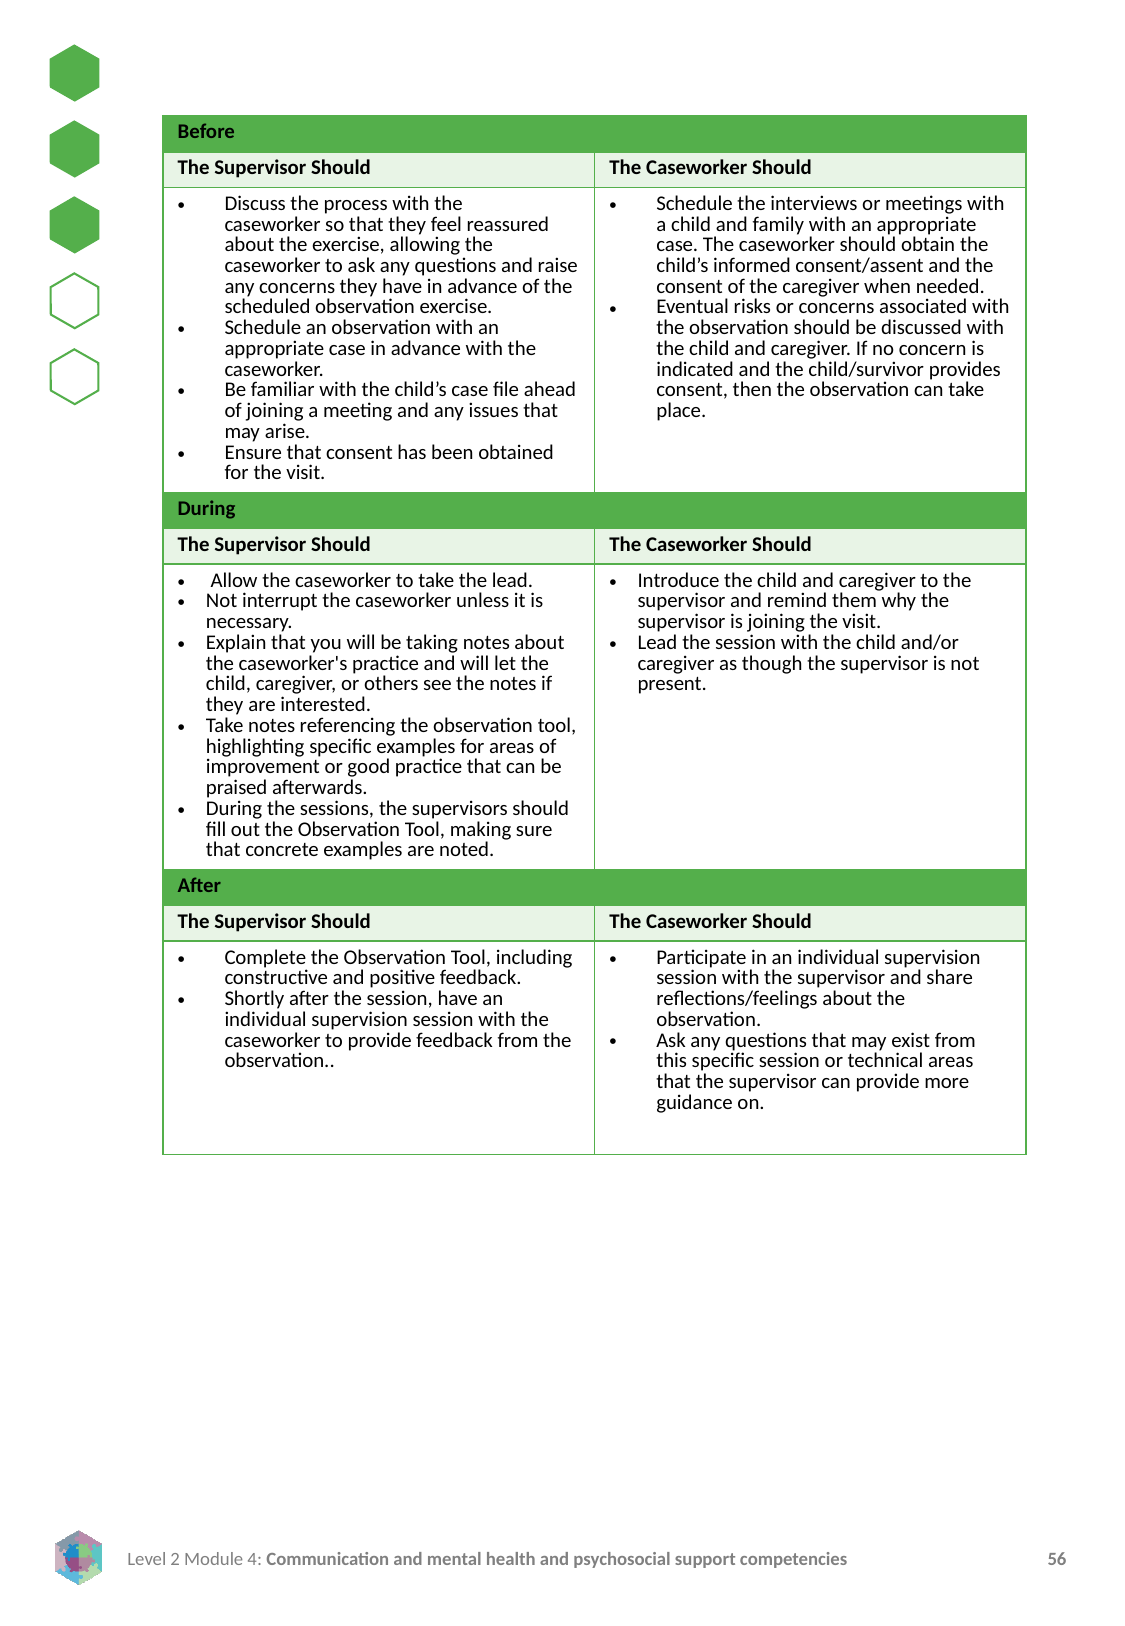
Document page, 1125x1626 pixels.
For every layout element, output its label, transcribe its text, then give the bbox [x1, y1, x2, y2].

table_cell During [164, 494, 1025, 528]
table_cell Schedule the interviews or meetings with a child and family with an appropriate case. The caseworker should obtain the child’s informed consent/assent and the consent of the caregiver when needed. Eventual risks or concerns associated with the observation should be discussed with the child and caregiver. If no concern is indicated and the child/survivor provides consent, then the observation can take place. [595, 188, 1025, 492]
table_header Before [164, 117, 1025, 151]
picture [55, 1530, 102, 1585]
table_cell Introduce the child and caregiver to the supervisor and remind them why the supervisor is joining the visit. Lead the session with the child and/or caregiver as though the supervisor is not present. [595, 565, 1025, 869]
table_cell The Supervisor Should [164, 153, 594, 187]
table_cell The Supervisor Should [164, 529, 594, 563]
table_cell Complete the Observation Tool, including constructive and positive feedback. Shortly after the session, have an individual supervision session with the caseworker to provide feedback from the observation.. [164, 942, 594, 1154]
table_cell The Supervisor Should [164, 906, 594, 940]
table_cell Allow the caseworker to take the lead. Not interrupt the caseworker unless it is necessary. Explain that you will be taking notes about the caseworker's practice and will let the child, caregiver, or others see the notes if they are interested. Take notes referencing the observation tool, highlighting specific examples for areas of improvement or good practice that can be praised afterwards. During the sessions, the supervisors should fill out the Observation Tool, making sure that concrete examples are noted. [164, 565, 594, 869]
table_cell The Caseworker Should [595, 906, 1025, 940]
table_cell The Caseworker Should [595, 529, 1025, 563]
text_box [49, 120, 100, 178]
text_box [49, 196, 100, 254]
text_box [49, 272, 100, 330]
table_cell After [164, 870, 1025, 904]
text_box [49, 44, 100, 102]
table_cell Participate in an individual supervision session with the supervisor and share reflections/feelings about the observation. Ask any questions that may exist from this specific session or technical areas that the supervisor can provide more guidance on. [595, 942, 1025, 1154]
text_box [49, 348, 100, 406]
table_cell The Caseworker Should [595, 153, 1025, 187]
table_cell Discuss the process with the caseworker so that they feel reassured about the exercise, allowing the caseworker to ask any questions and raise any concerns they have in advance of the scheduled observation exercise. Schedule an observation with an appropriate case in advance with the caseworker. Be familiar with the child’s case file ahead of joining a meeting and any issues that may arise. Ensure that consent has been obtained for the visit. [164, 188, 594, 492]
